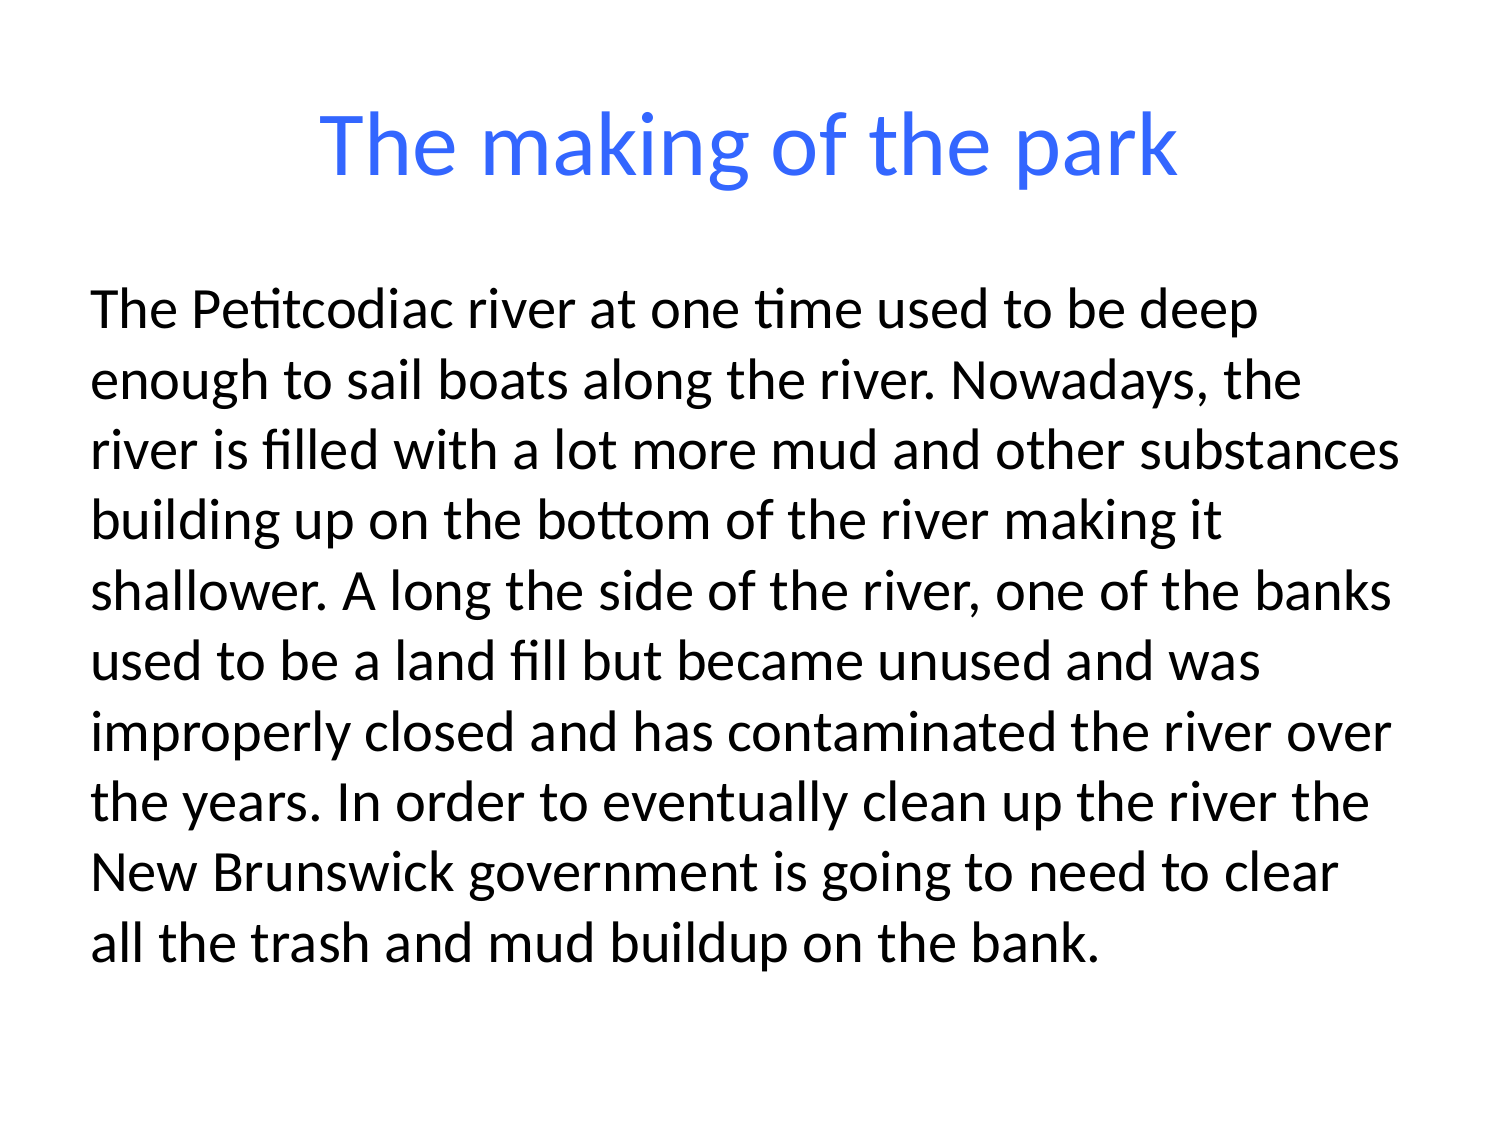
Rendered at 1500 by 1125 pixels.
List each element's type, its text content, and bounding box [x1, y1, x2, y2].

title The making of the park [75, 45, 1425, 233]
list The Petitcodiac river at one time used to be deep enough to sail boats along the river. Nowadays, the river is filled with a lot more mud and other substances building up on the bottom of the river making it shallower. A long the side of the river, one of the banks used to be a land fill but became unused and was improperly closed and has contaminated the river over the years. In order to eventually clean up the river the New Brunswick government is going to need to clear all the trash and mud buildup on the bank. [75, 262, 1425, 1005]
